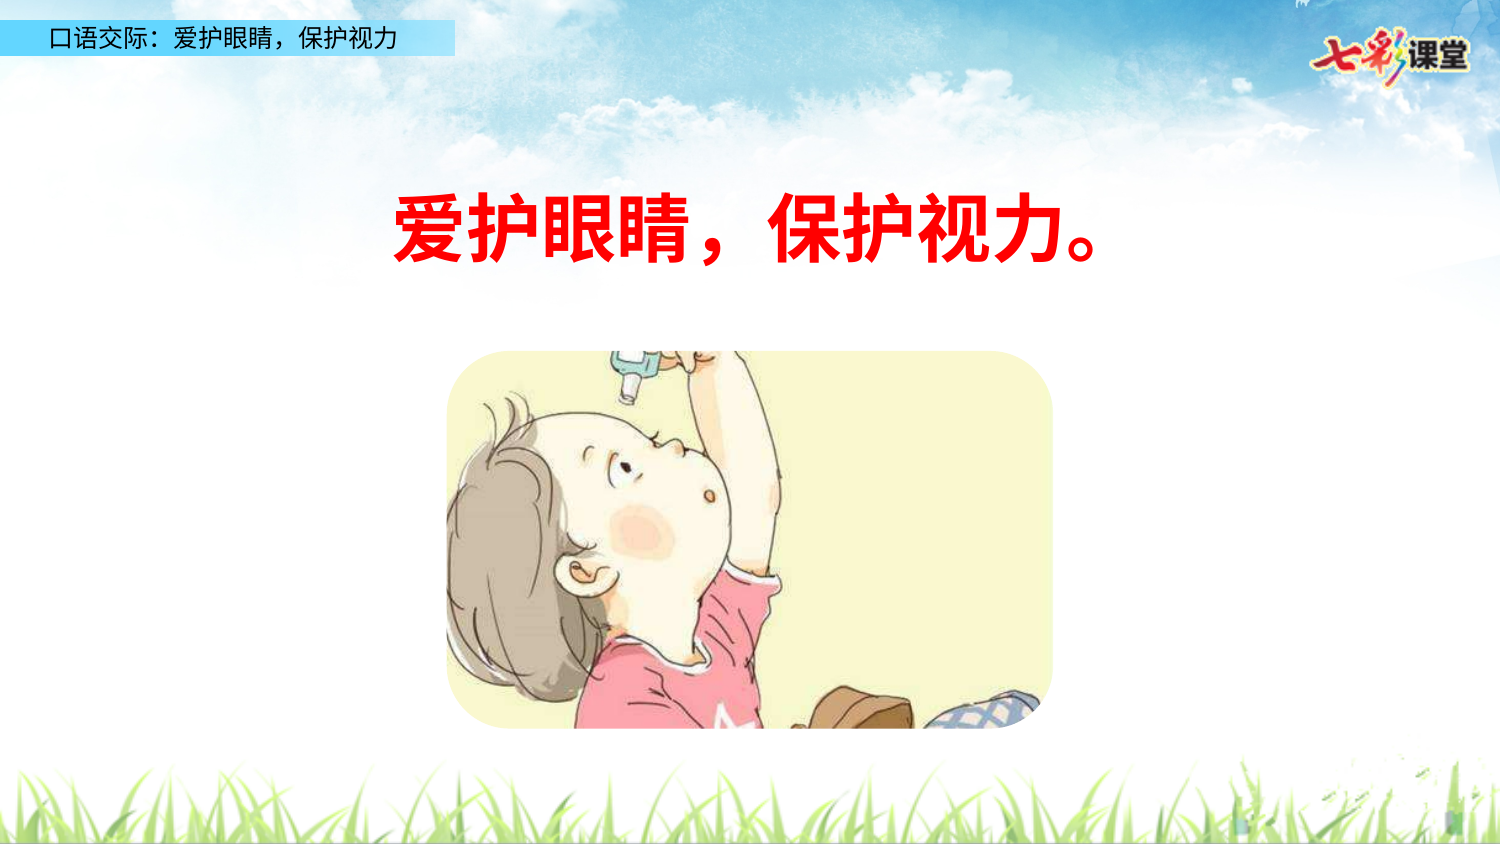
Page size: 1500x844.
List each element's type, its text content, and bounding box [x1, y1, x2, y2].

text_box 爱护眼睛，保护视力。 [376, 173, 1124, 279]
picture [0, 0, 1500, 844]
